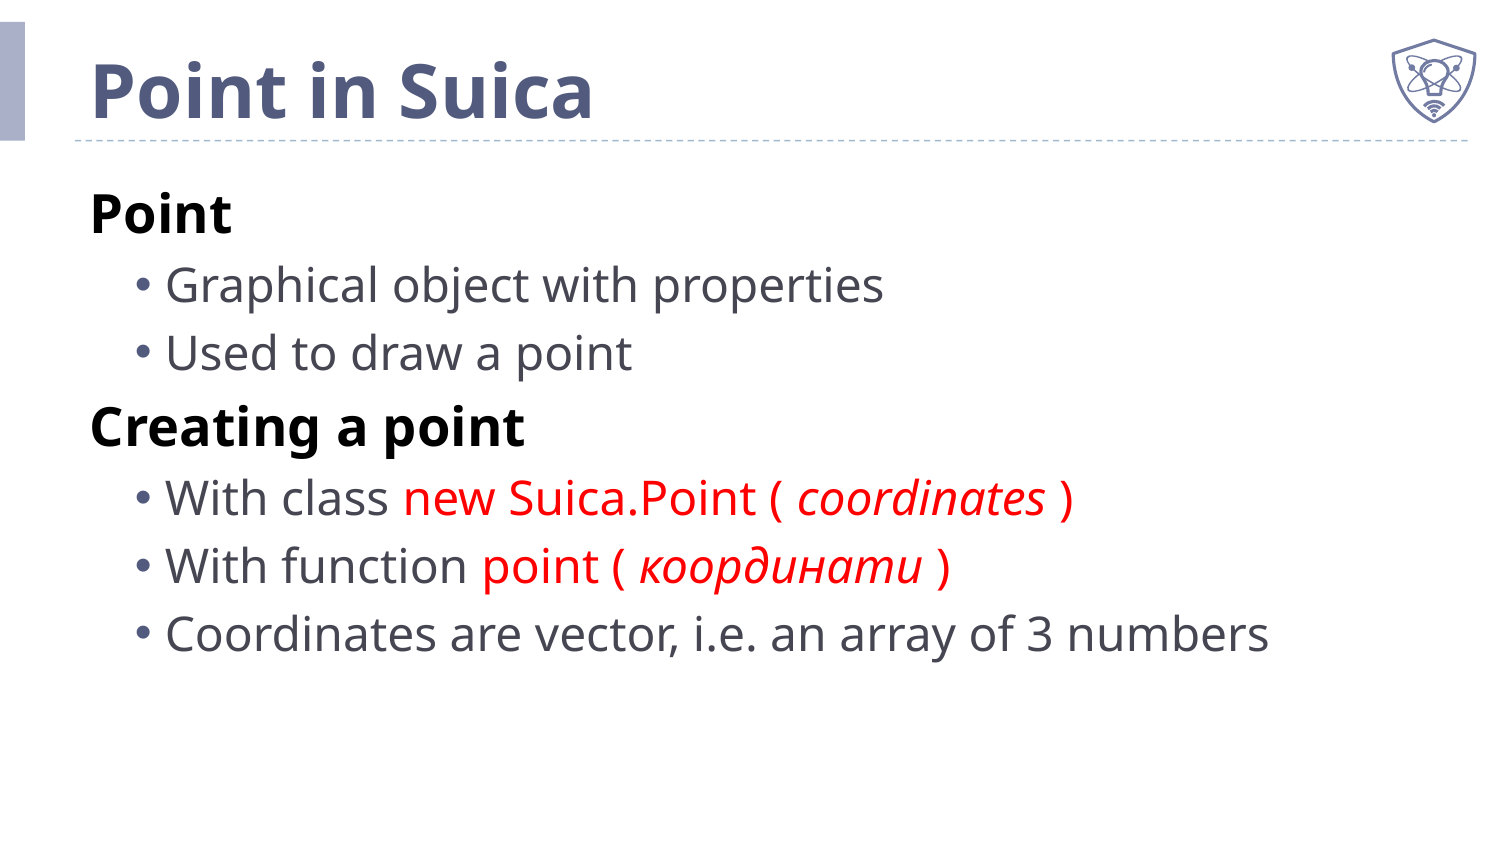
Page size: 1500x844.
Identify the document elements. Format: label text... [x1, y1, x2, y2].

title Point in Suica [75, 18, 1475, 141]
list Point Graphical object with properties Used to draw a point Creating a point With class new Suica.Point ( coordinates ) With function point ( координати ) Coordinates are vector, i.e. an array of 3 numbers [75, 171, 1475, 835]
